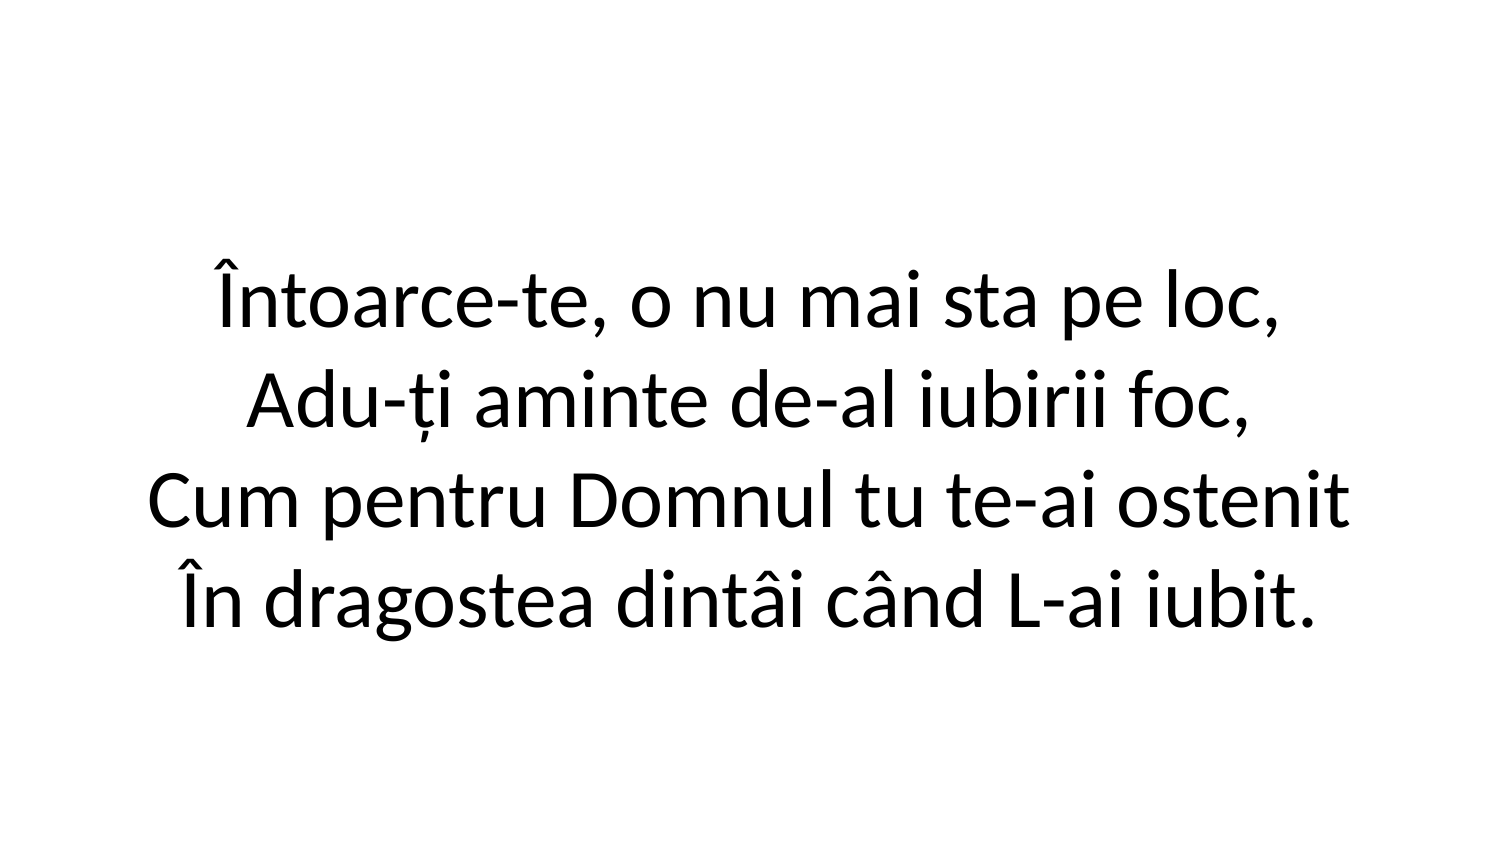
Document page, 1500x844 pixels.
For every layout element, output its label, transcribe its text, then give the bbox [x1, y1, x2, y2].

text_box Întoarce-te, o nu mai sta pe loc, Adu-ți aminte de-al iubirii foc, Cum pentru Domnul tu te-ai ostenit În dragostea dintâi când L-ai iubit. [132, 192, 1368, 652]
